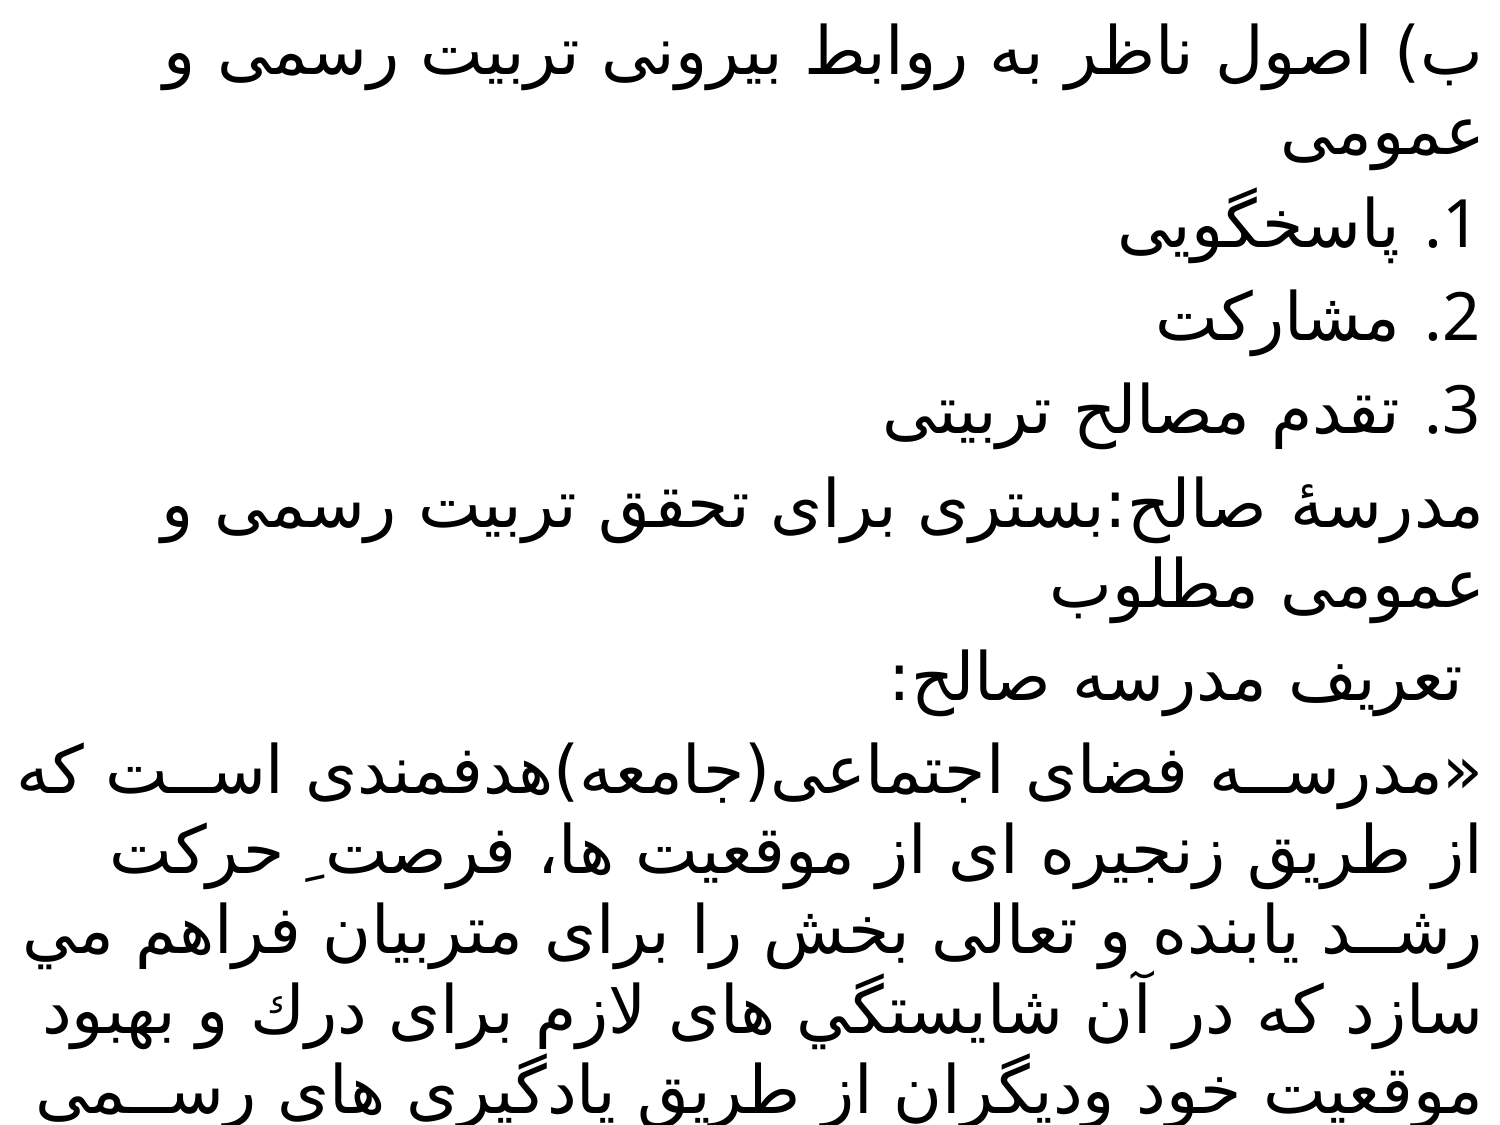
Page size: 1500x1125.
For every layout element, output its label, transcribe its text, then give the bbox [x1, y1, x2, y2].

list ب) اصول ناظر به روابط بيرونی تربيت رسمی و عمومی پاسخگویی مشارکت تقدم مصالح تربیتی مدرسۀ صالح:بستری برای تحقق تربيت رسمی و عمومی مطلوب تعريف مدرسه صالح: «مدرســه فضای اجتماعی(جامعه)هدفمندی اســت كه از طريق زنجيره ای از موقعيت ها، فرصت ِ حرکت رشــد يابنده و تعالی بخش را برای متربيان فراهم مي سازد که در آن شايستگي های لازم برای درك و بهبود موقعيت خود وديگران از طريق يادگيری های رســمی وغير رسم كسب مي شود». [0, 0, 1500, 1125]
